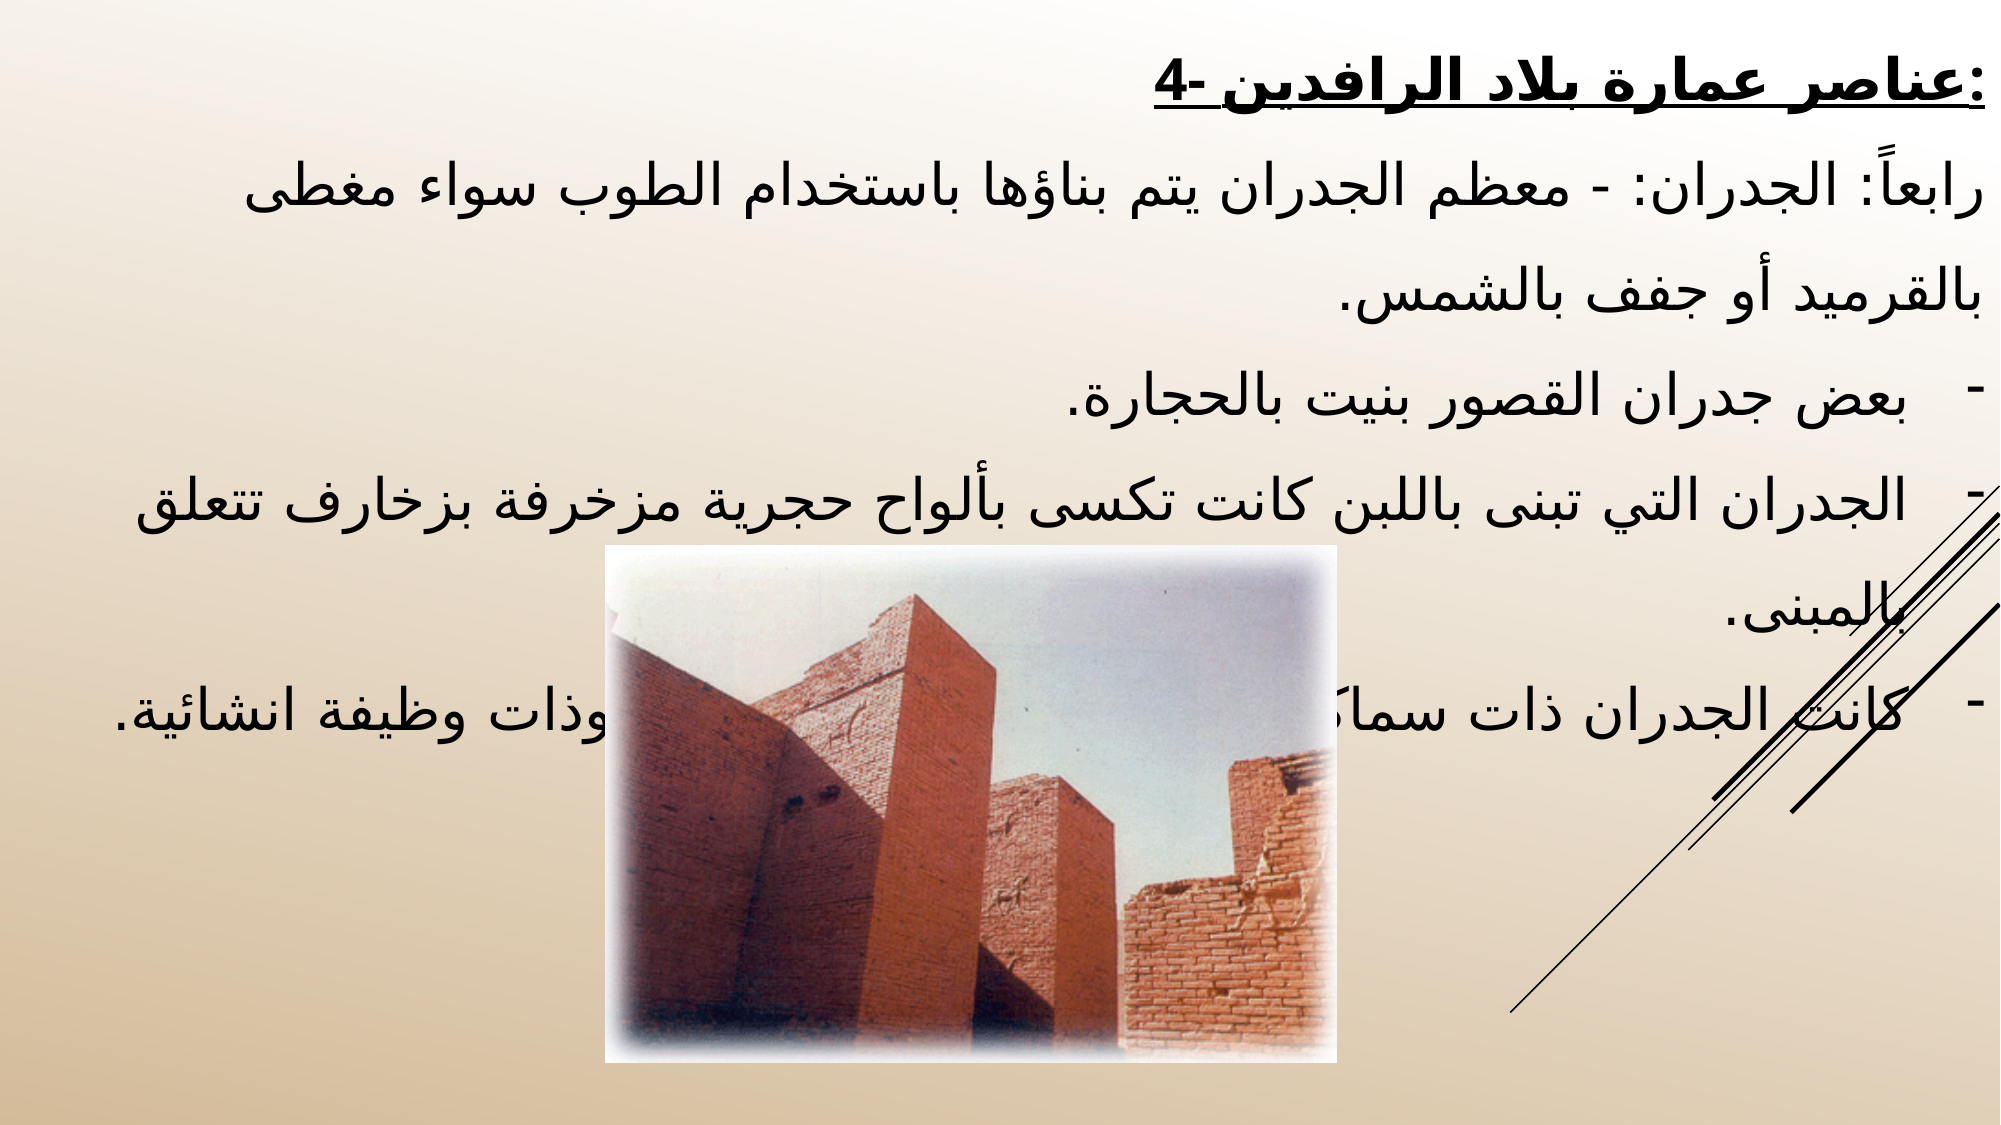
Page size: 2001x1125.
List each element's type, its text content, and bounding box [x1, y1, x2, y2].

text_box 4- عناصر عمارة بلاد الرافدين: رابعاً: الجدران: - معظم الجدران يتم بناؤها باستخدام الطوب سواء مغطى بالقرميد أو جفف بالشمس. بعض جدران القصور بنيت بالحجارة. الجدران التي تبنى باللبن كانت تكسى بألواح حجرية مزخرفة بزخارف تتعلق بالمبنى. كانت الجدران ذات سماكة عالية تتراوح بين 2 – 6 متر وذات وظيفة انشائية. [75, 0, 2000, 750]
picture [605, 545, 1337, 1063]
